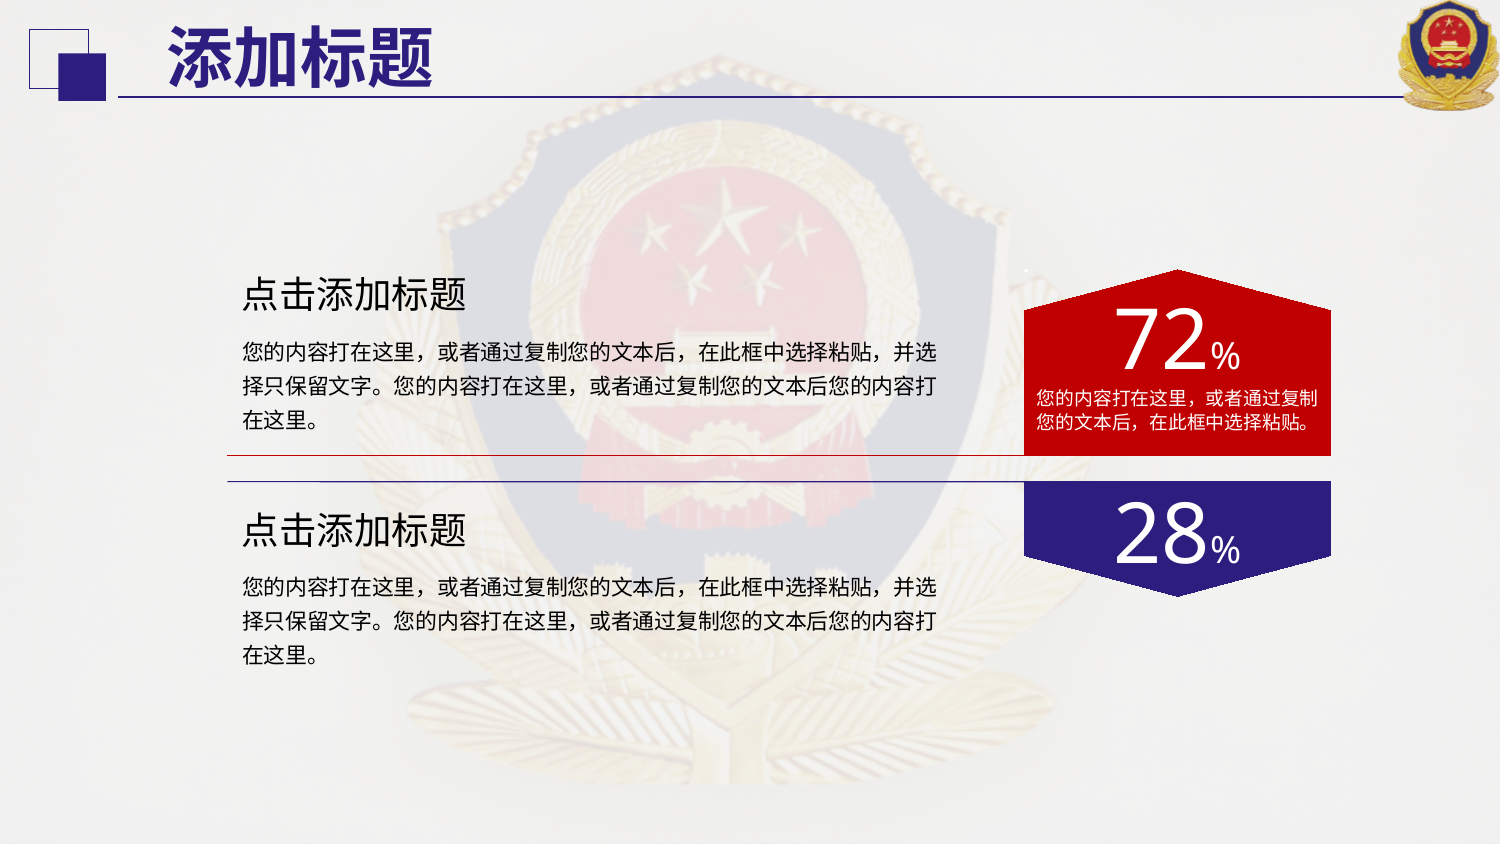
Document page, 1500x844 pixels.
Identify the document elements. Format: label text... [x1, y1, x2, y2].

text_box 您的内容打在这里，或者通过复制您的文本后，在此框中选择粘贴，并选择只保留文字。您的内容打在这里，或者通过复制您的文本后您的内容打在这里。 [227, 323, 963, 441]
text_box 点击添加标题 [227, 272, 571, 323]
text_box 28% [1024, 481, 1331, 597]
text_box [57, 52, 107, 102]
text_box 添加标题 [152, 17, 686, 83]
text_box 72% 您的内容打在这里，或者通过复制您的文本后，在此框中选择粘贴。 [1024, 269, 1331, 456]
text_box 您的内容打在这里，或者通过复制您的文本后，在此框中选择粘贴，并选择只保留文字。您的内容打在这里，或者通过复制您的文本后您的内容打在这里。 [227, 558, 963, 676]
text_box [29, 28, 90, 89]
picture [1370, 0, 1500, 130]
text_box 点击添加标题 [227, 508, 571, 558]
